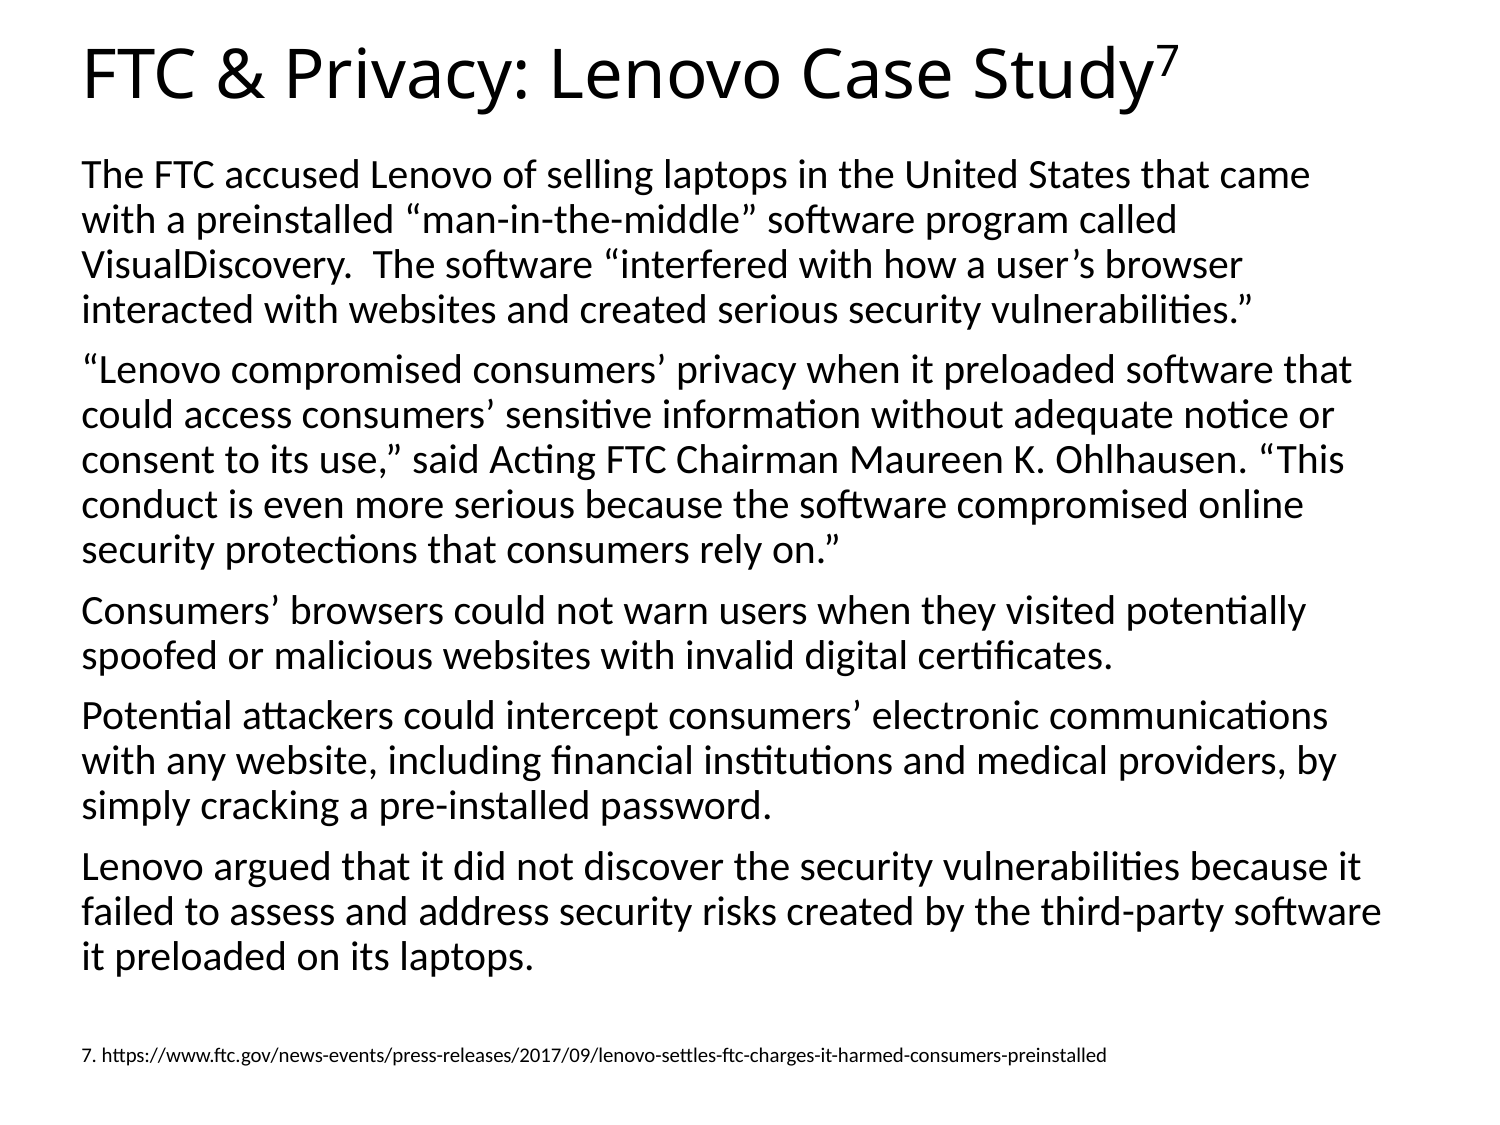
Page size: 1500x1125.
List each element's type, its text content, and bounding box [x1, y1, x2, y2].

list The FTC accused Lenovo of selling laptops in the United States that came with a preinstalled “man-in-the-middle” software program called VisualDiscovery. The software “interfered with how a user’s browser interacted with websites and created serious security vulnerabilities.” “Lenovo compromised consumers’ privacy when it preloaded software that could access consumers’ sensitive information without adequate notice or consent to its use,” said Acting FTC Chairman Maureen K. Ohlhausen. “This conduct is even more serious because the software compromised online security protections that consumers rely on.” Consumers’ browsers could not warn users when they visited potentially spoofed or malicious websites with invalid digital certificates. Potential attackers could intercept consumers’ electronic communications with any website, including financial institutions and medical providers, by simply cracking a pre-installed password. Lenovo argued that it did not discover the security vulnerabilities because it failed to assess and address security risks created by the third-party software it preloaded on its laptops. [66, 144, 1405, 901]
text_box 7. https://www.ftc.gov/news-events/press-releases/2017/09/lenovo-settles-ftc-charges-it-harmed-consumers-preinstalled [66, 1034, 1405, 1075]
title FTC & Privacy: Lenovo Case Study7 [66, 10, 1376, 144]
